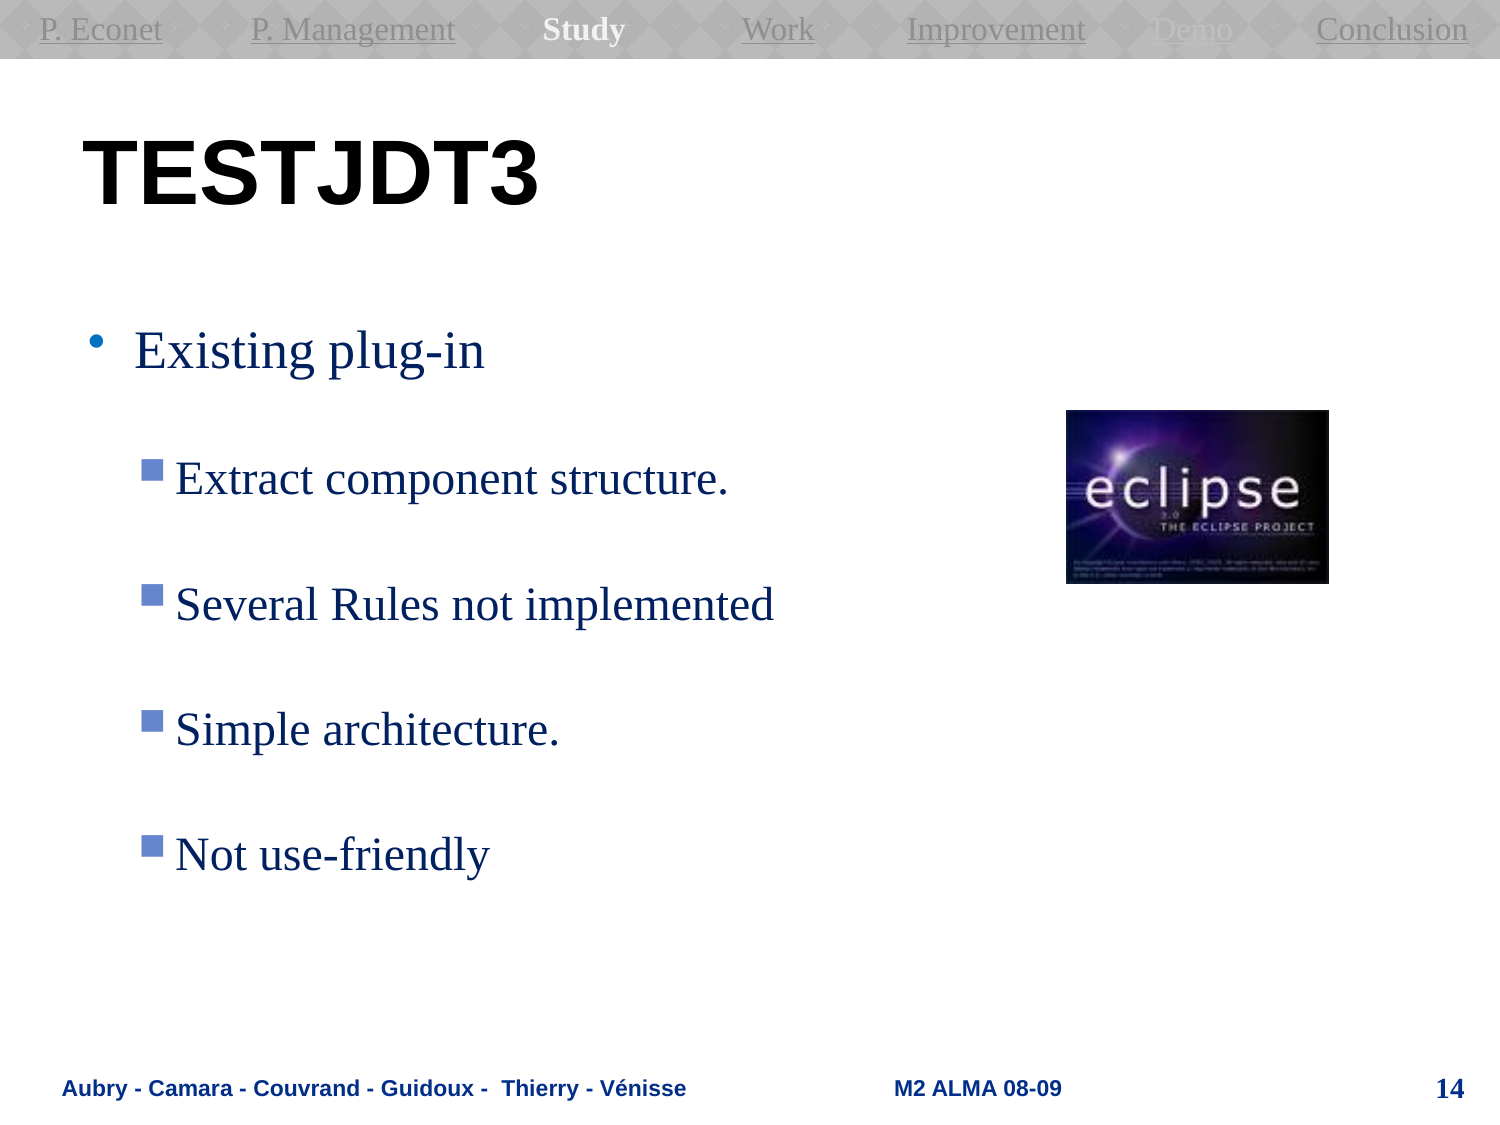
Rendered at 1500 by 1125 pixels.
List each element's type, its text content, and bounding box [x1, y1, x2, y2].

title TESTJDT3 [75, 105, 1263, 223]
picture [1065, 409, 1330, 585]
footer Aubry - Camara - Couvrand - Guidoux - Thierry - Vénisse M2 ALMA 08-09 [46, 1066, 1231, 1102]
list Existing plug-in Extract component structure. Several Rules not implemented Simple architecture. Not use-friendly [75, 306, 1043, 997]
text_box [22, 0, 1486, 56]
slide_number 14 [1368, 1066, 1465, 1104]
